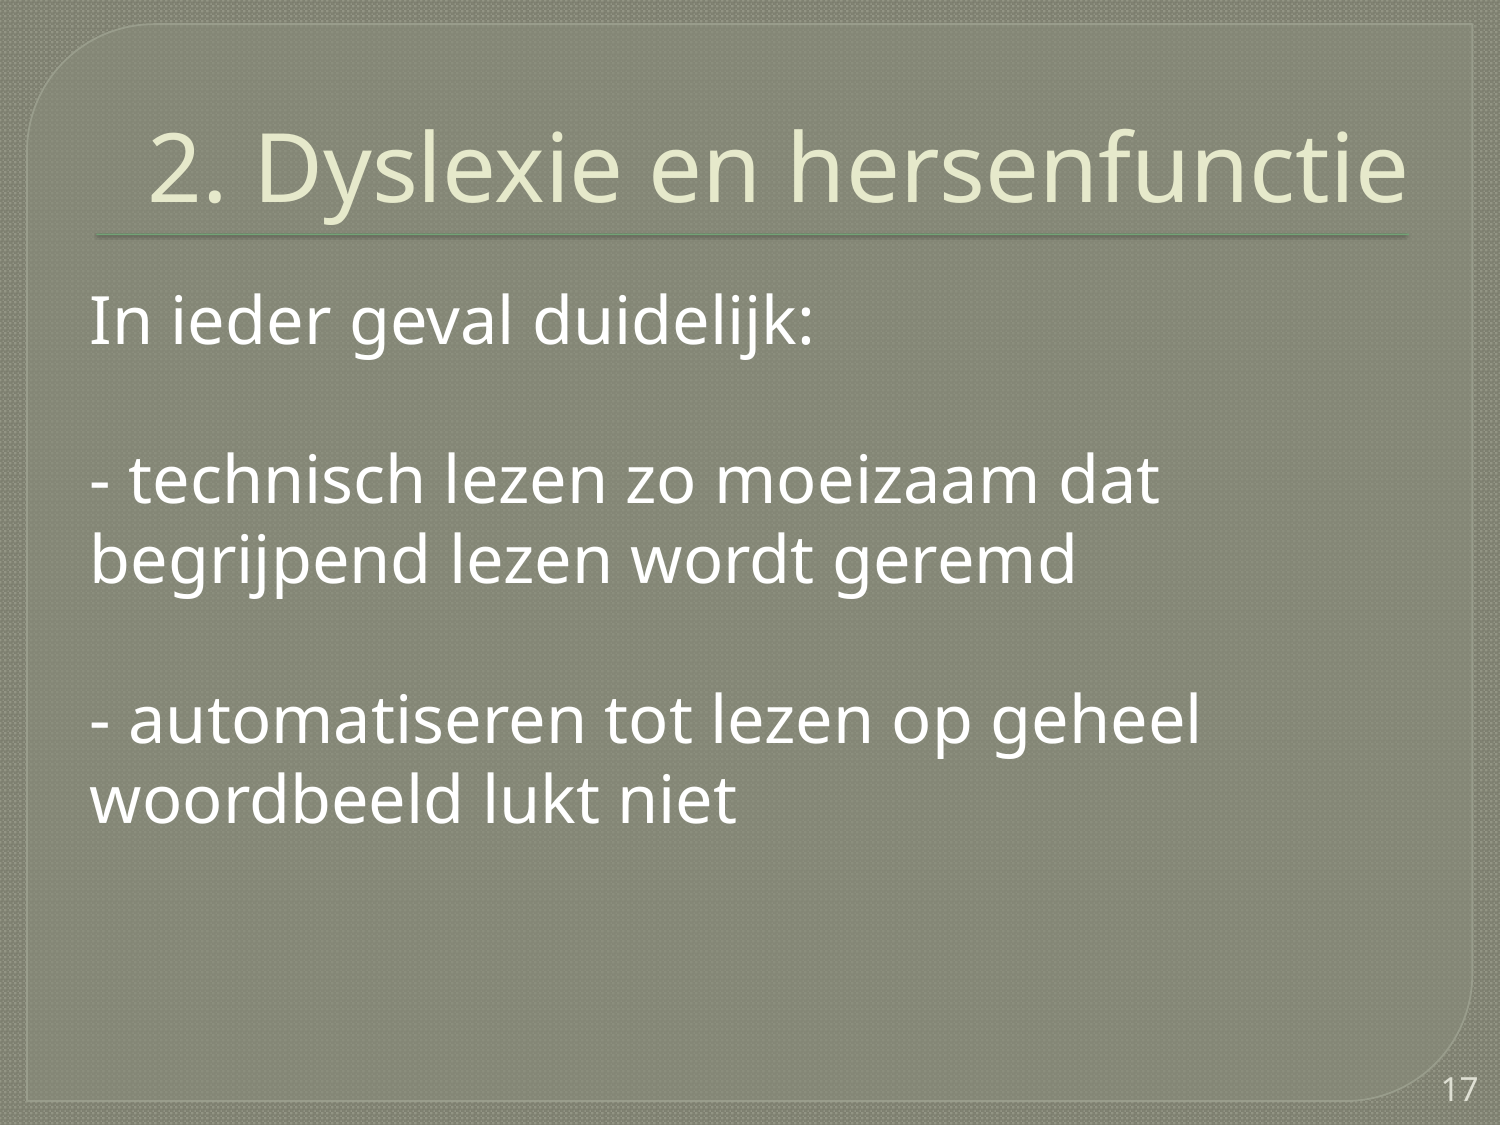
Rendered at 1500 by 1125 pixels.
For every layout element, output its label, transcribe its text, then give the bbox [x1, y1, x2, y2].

list In ieder geval duidelijk: - technisch lezen zo moeizaam dat begrijpend lezen wordt geremd - automatiseren tot lezen op geheel woordbeeld lukt niet [75, 270, 1425, 1013]
title 2. Dyslexie en hersenfunctie [75, 41, 1425, 230]
slide_number 17 [1417, 1068, 1494, 1114]
